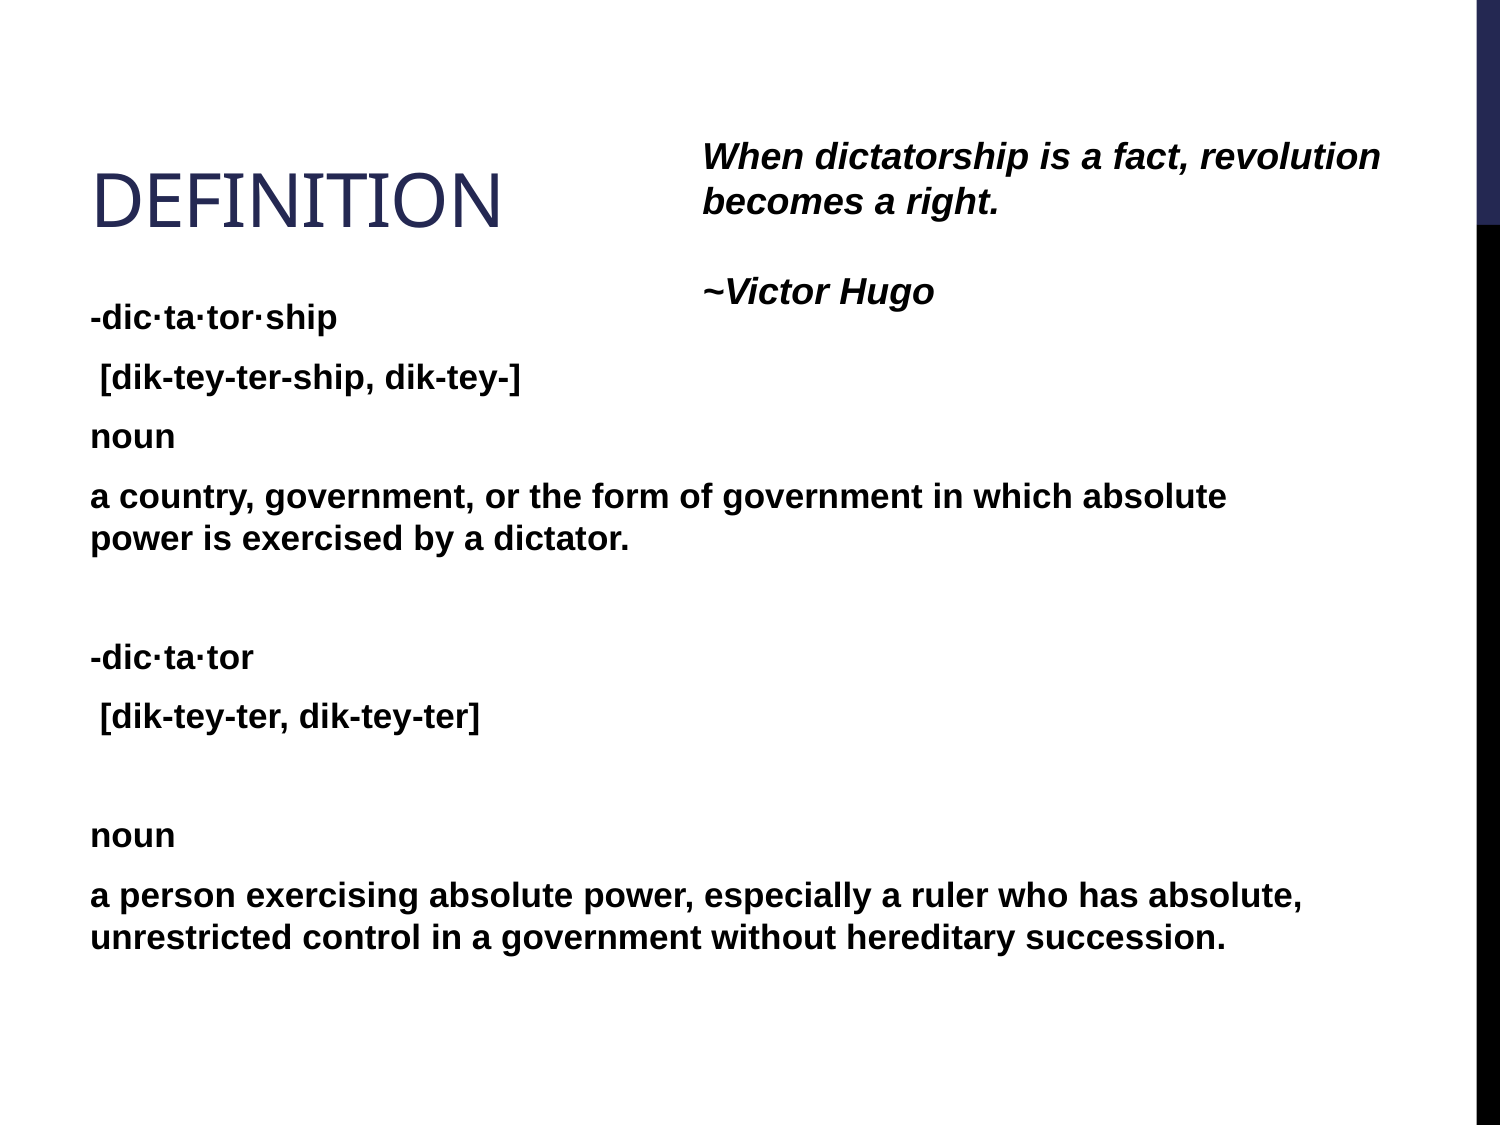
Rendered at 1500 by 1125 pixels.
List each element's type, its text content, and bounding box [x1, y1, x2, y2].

title Definition [75, 25, 1025, 250]
text_box When dictatorship is a fact, revolution becomes a right. ~Victor Hugo [687, 124, 1438, 365]
list -dic·ta·tor·ship [dik-tey-ter-ship, dik-tey-] noun a country, government, or the form of government in which absolute power is exercised by a dictator. -dic·ta·tor [dik-tey-ter, dik-tey-ter] noun a person exercising absolute power, especially a ruler who has absolute, unrestricted control in a government without hereditary succession. [75, 287, 1325, 1005]
